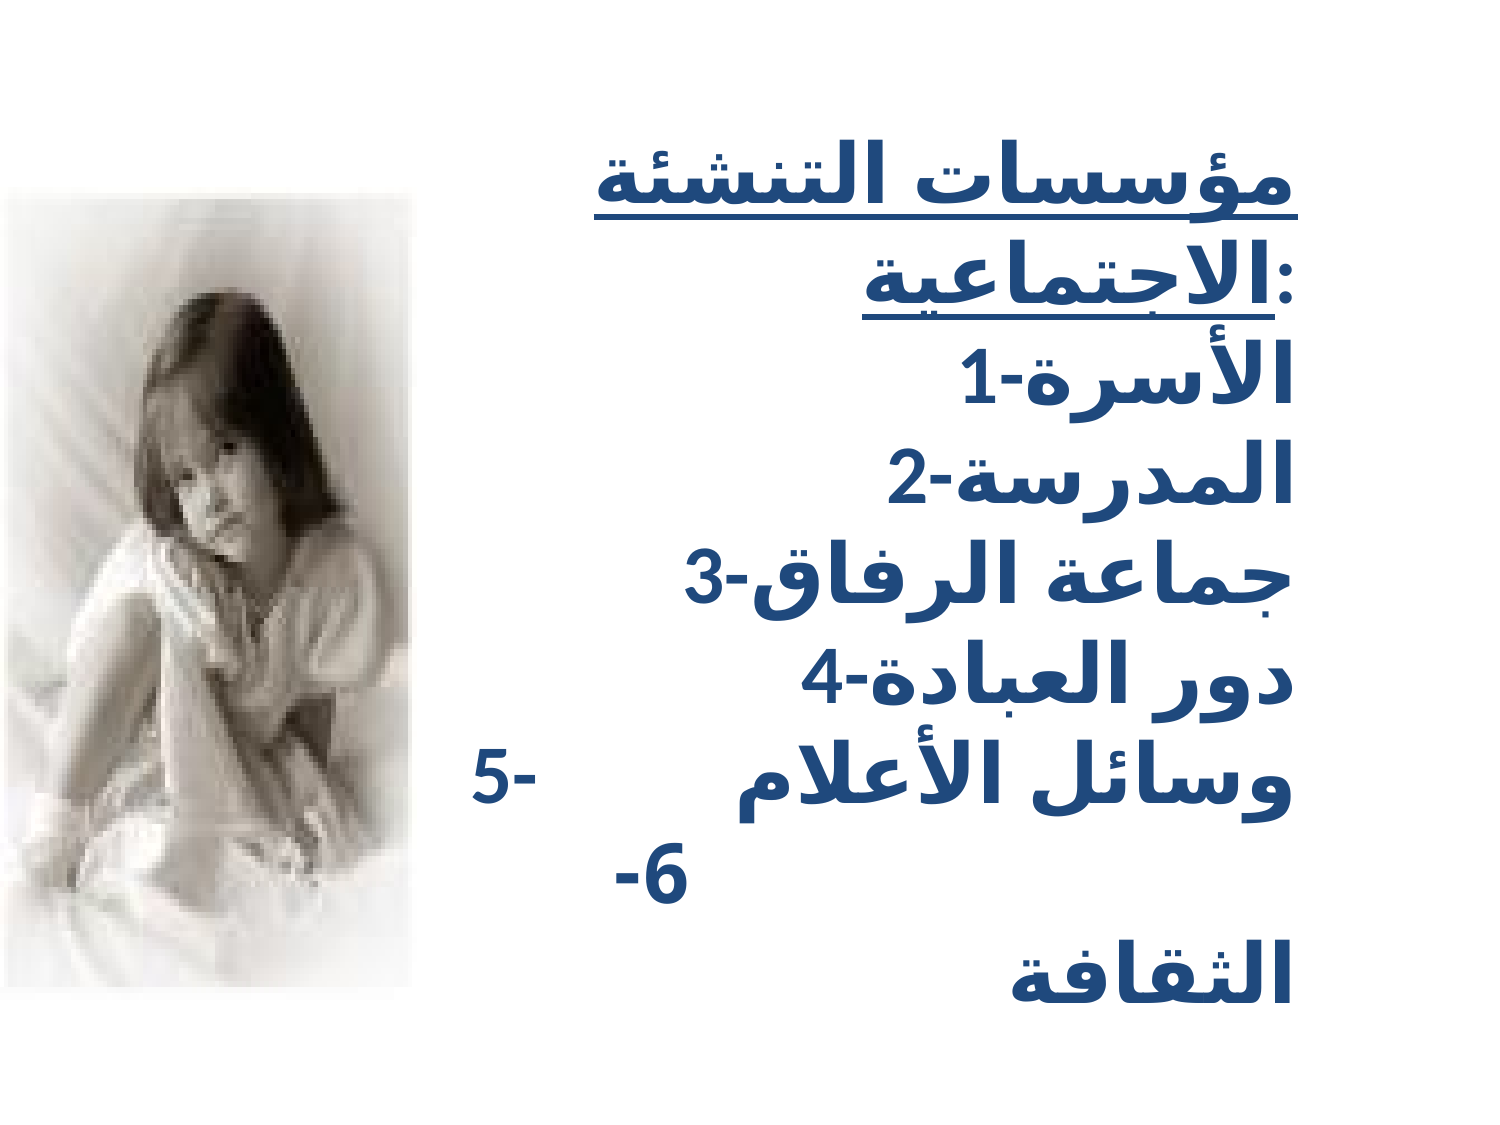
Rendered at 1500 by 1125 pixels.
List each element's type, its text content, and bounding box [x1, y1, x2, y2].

text_box مؤسسات التنشئة الاجتماعية: 1-الأسرة 2-المدرسة 3-جماعة الرفاق 4-دور العبادة 5-وسائل الأعلام 6-الثقافة [437, 112, 1313, 1028]
picture [0, 187, 417, 1001]
